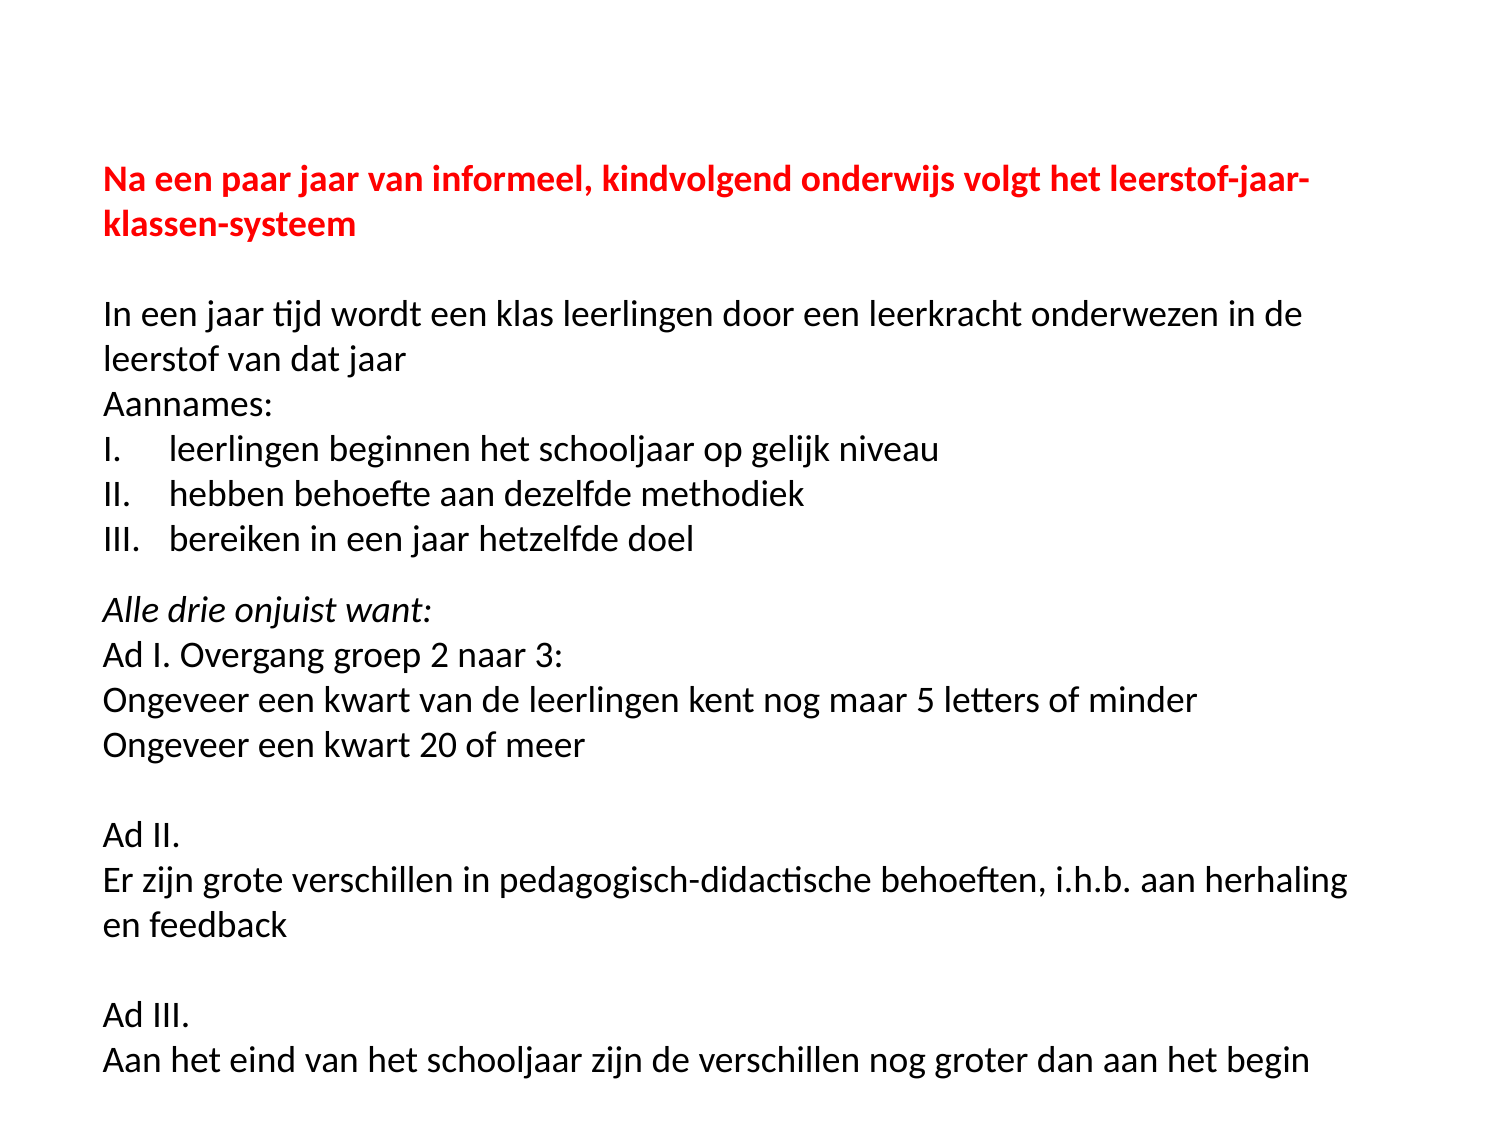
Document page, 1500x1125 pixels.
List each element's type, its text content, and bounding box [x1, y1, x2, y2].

text_box Na een paar jaar van informeel, kindvolgend onderwijs volgt het leerstof-jaar-klassen-systeem In een jaar tijd wordt een klas leerlingen door een leerkracht onderwezen in de leerstof van dat jaar Aannames: leerlingen beginnen het schooljaar op gelijk niveau hebben behoefte aan dezelfde methodiek bereiken in een jaar hetzelfde doel [88, 101, 1400, 567]
text_box Alle drie onjuist want: Ad I. Overgang groep 2 naar 3: Ongeveer een kwart van de leerlingen kent nog maar 5 letters of minder Ongeveer een kwart 20 of meer Ad II. Er zijn grote verschillen in pedagogisch-didactische behoeften, i.h.b. aan herhaling en feedback Ad III. Aan het eind van het schooljaar zijn de verschillen nog groter dan aan het begin [87, 577, 1399, 1088]
